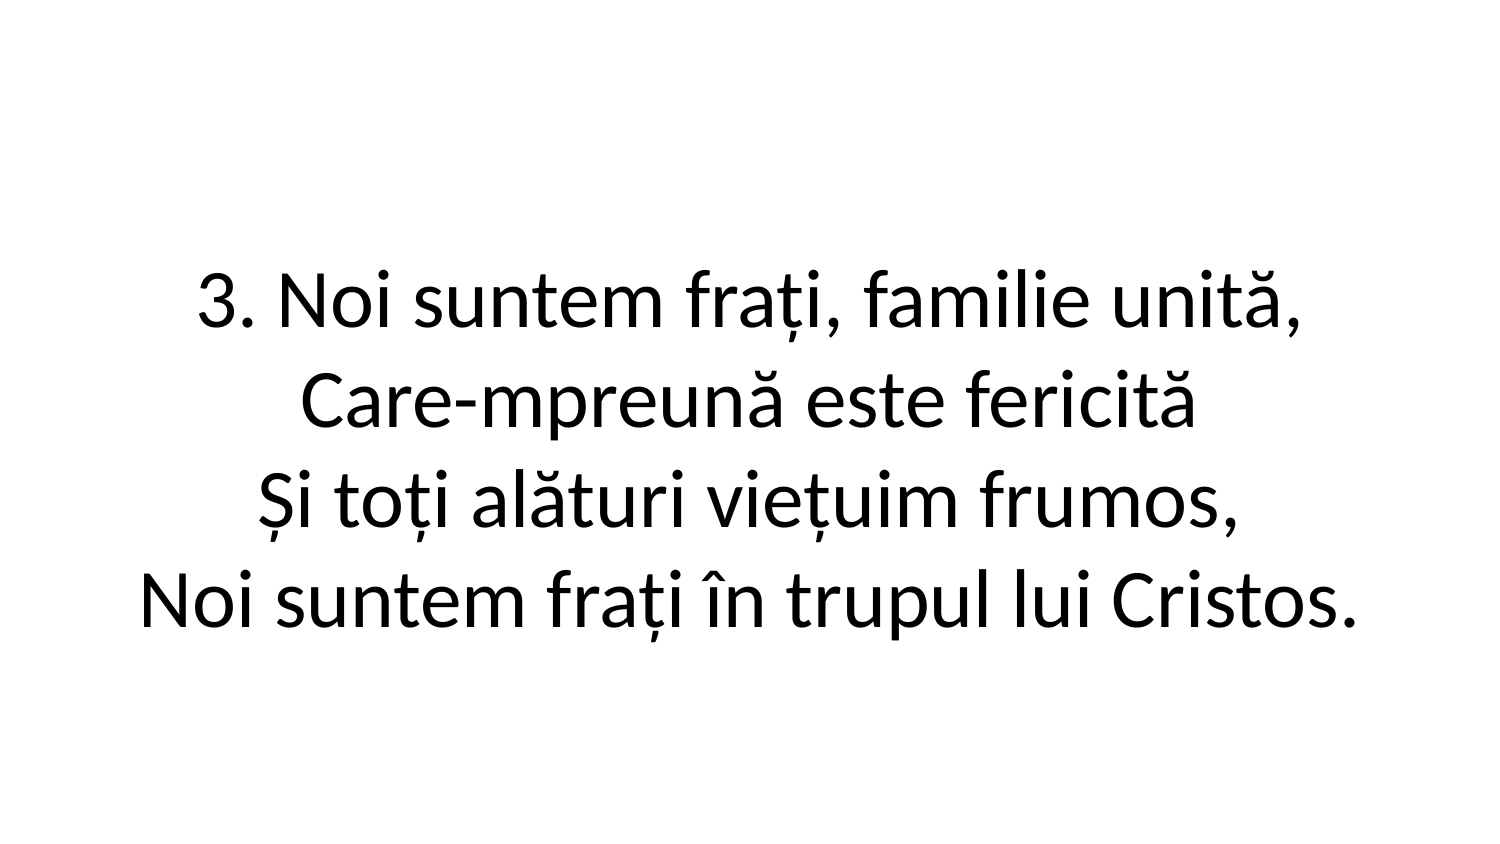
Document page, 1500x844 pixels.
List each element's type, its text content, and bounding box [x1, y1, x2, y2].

text_box 3. Noi suntem frați, familie unită, Care-mpreună este fericită Și toți alături viețuim frumos, Noi suntem frați în trupul lui Cristos. [123, 192, 1377, 652]
